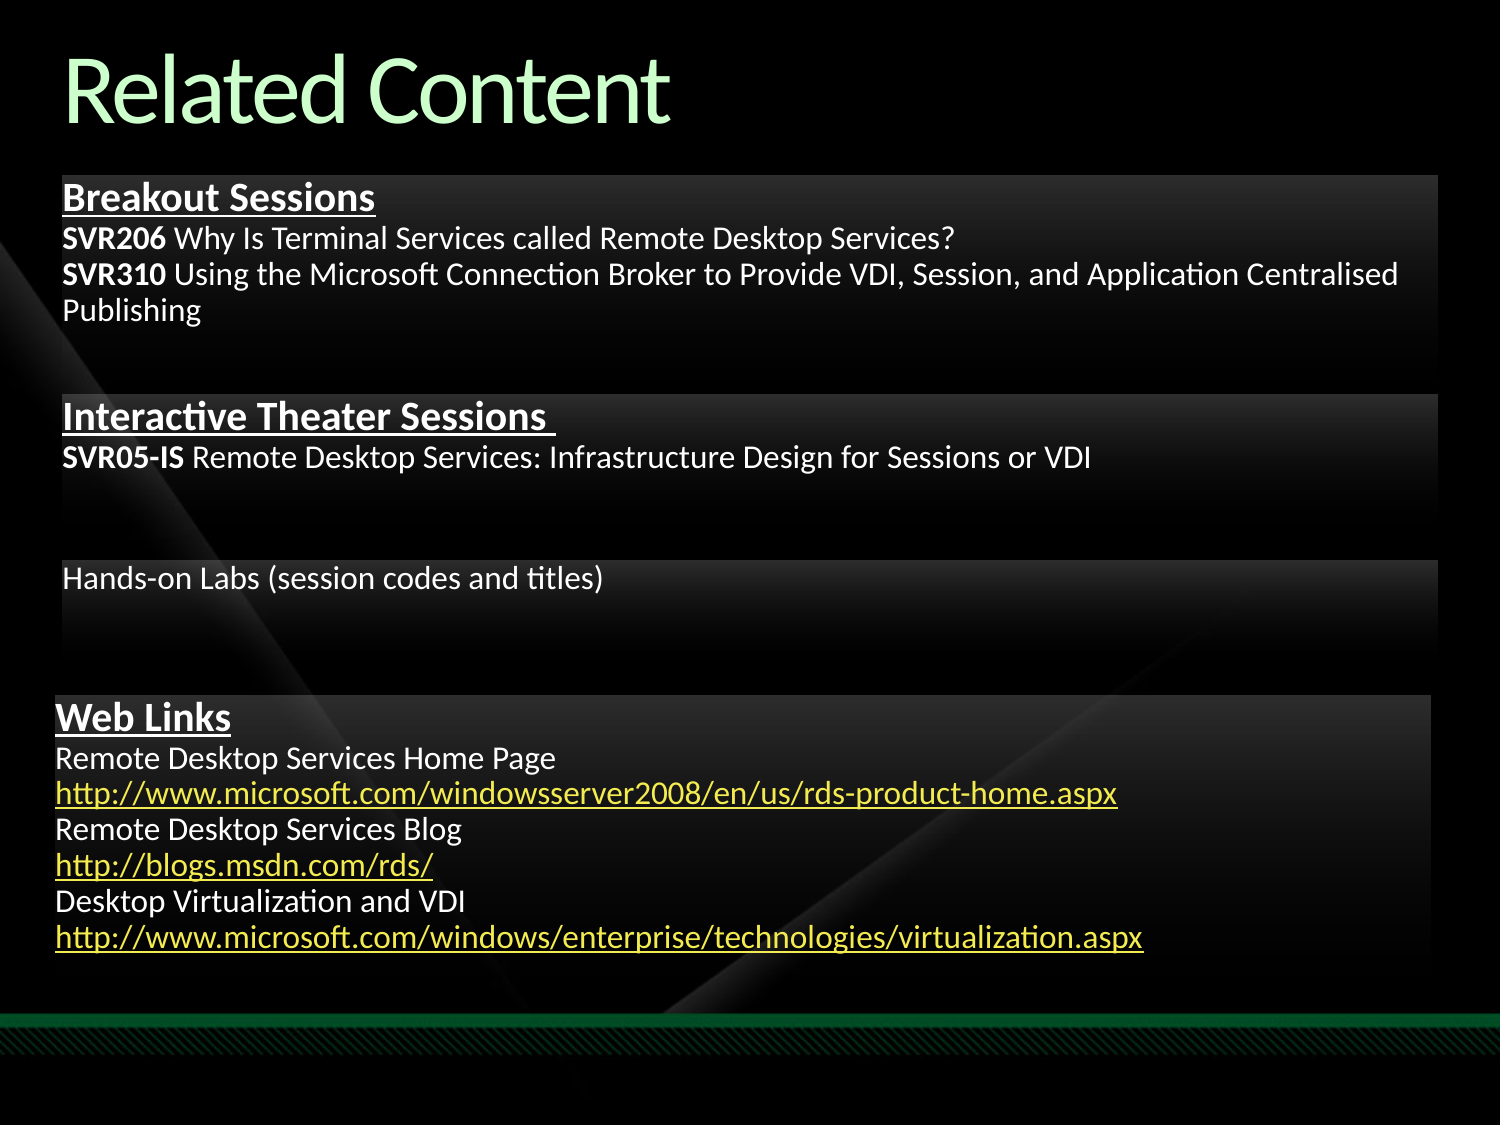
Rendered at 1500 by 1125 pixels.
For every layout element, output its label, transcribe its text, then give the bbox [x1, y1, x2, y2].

list Interactive Theater Sessions SVR05-IS Remote Desktop Services: Infrastructure Design for Sessions or VDI [62, 394, 1439, 543]
list Breakout Sessions SVR206 Why Is Terminal Services called Remote Desktop Services? SVR310 Using the Microsoft Connection Broker to Provide VDI, Session, and Application Centralised Publishing [62, 175, 1439, 394]
list Hands-on Labs (session codes and titles) [62, 560, 1439, 674]
list Web Links Remote Desktop Services Home Page http://www.microsoft.com/windowsserver2008/en/us/rds-product-home.aspx Remote Desktop Services Blog http://blogs.msdn.com/rds/ Desktop Virtualization and VDI http://www.microsoft.com/windows/enterprise/technologies/virtualization.aspx [54, 695, 1431, 1022]
title Related Content [62, 37, 1437, 147]
picture [0, 0, 1500, 1125]
